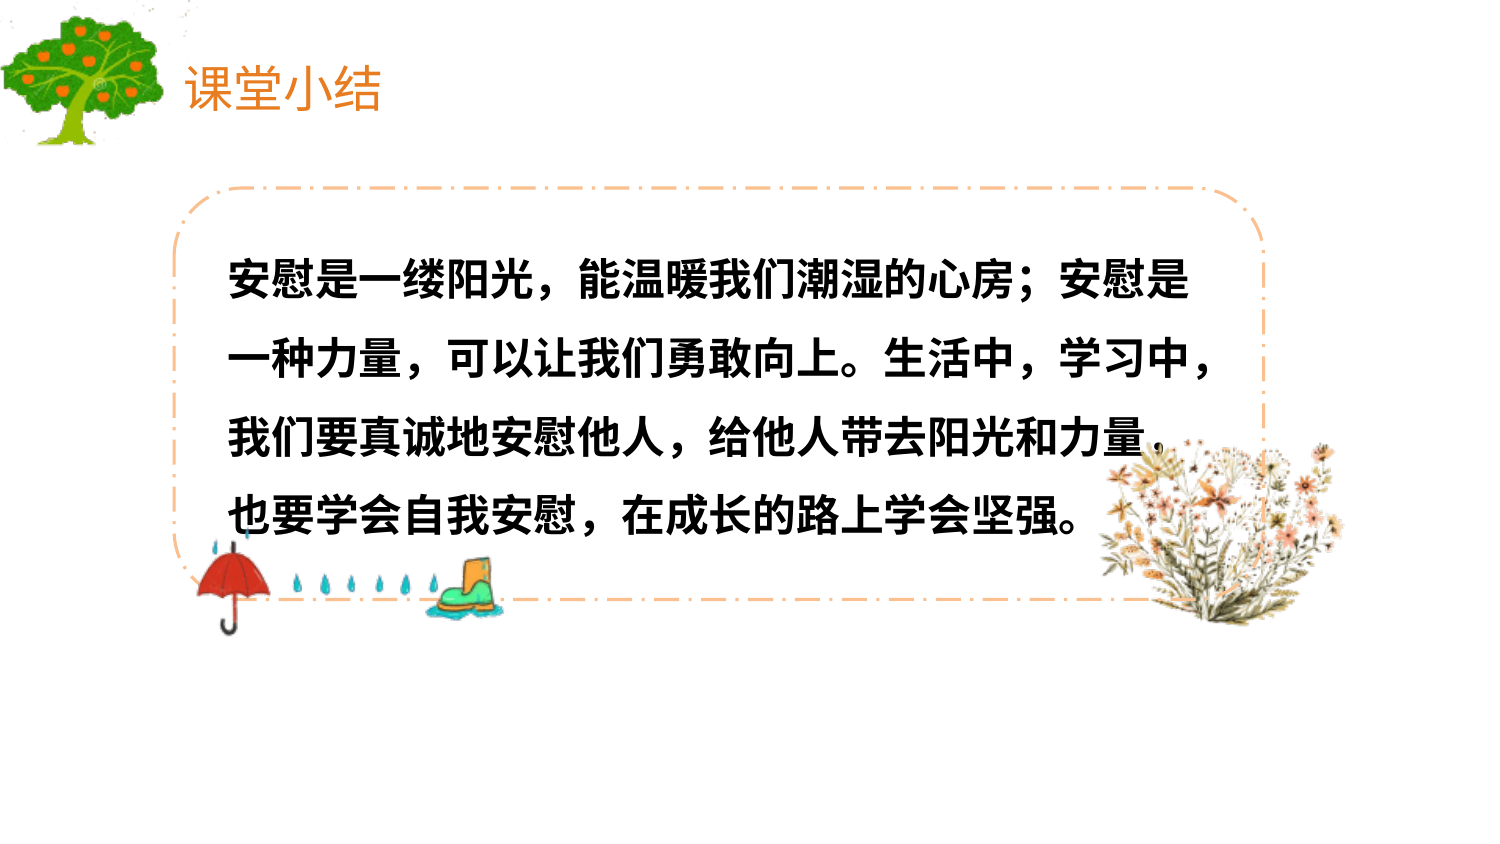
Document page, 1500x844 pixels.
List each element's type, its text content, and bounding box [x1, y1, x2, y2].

text_box [171, 185, 1266, 602]
text_box 课堂小结 [202, 51, 486, 123]
picture [1093, 432, 1351, 632]
picture [0, 0, 198, 181]
picture [193, 429, 508, 744]
